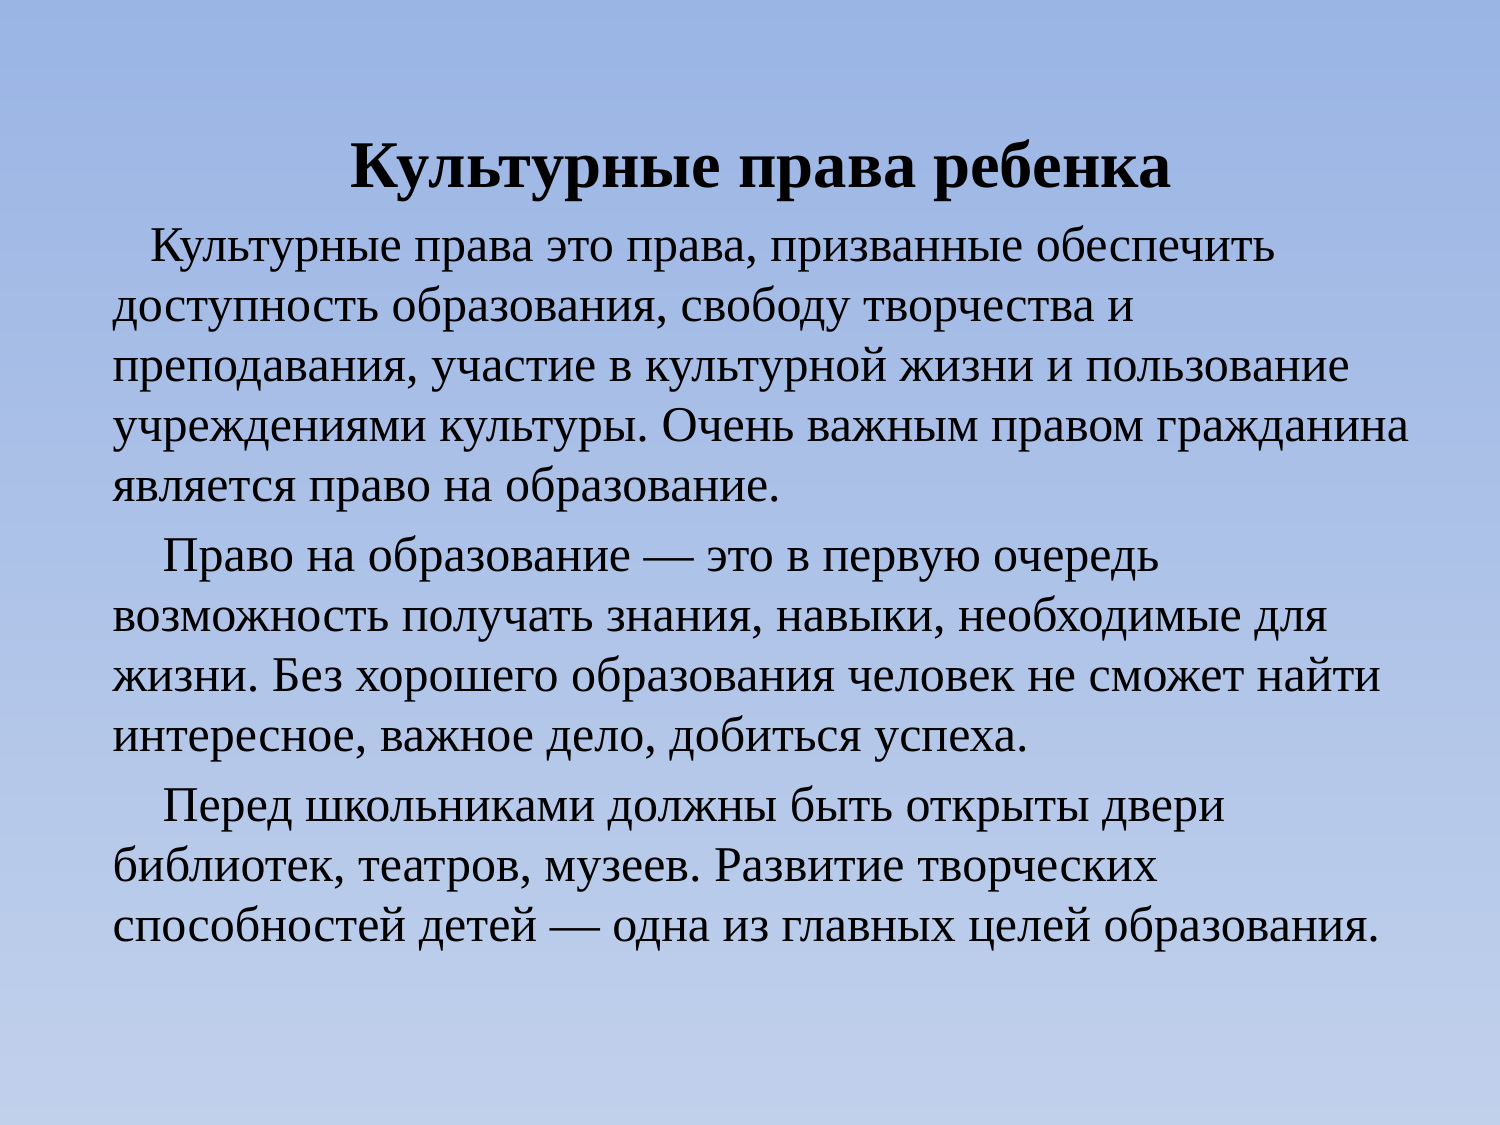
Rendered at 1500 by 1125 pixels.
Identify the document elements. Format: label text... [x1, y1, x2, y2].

list Культурные права ребенка Культурные права это права, призванные обеспечить доступность образования, свободу творчества и преподавания, участие в культурной жизни и пользование учреждениями культуры. Очень важным правом гражданина является право на образование. Право на образование — это в первую очередь возможность получать знания, навыки, необходимые для жизни. Без хорошего образования человек не сможет найти интересное, важное дело, добиться успеха. Перед школьниками должны быть открыты двери библиотек, театров, музеев. Развитие творческих способностей детей — одна из главных целей образования. [75, 113, 1425, 1005]
